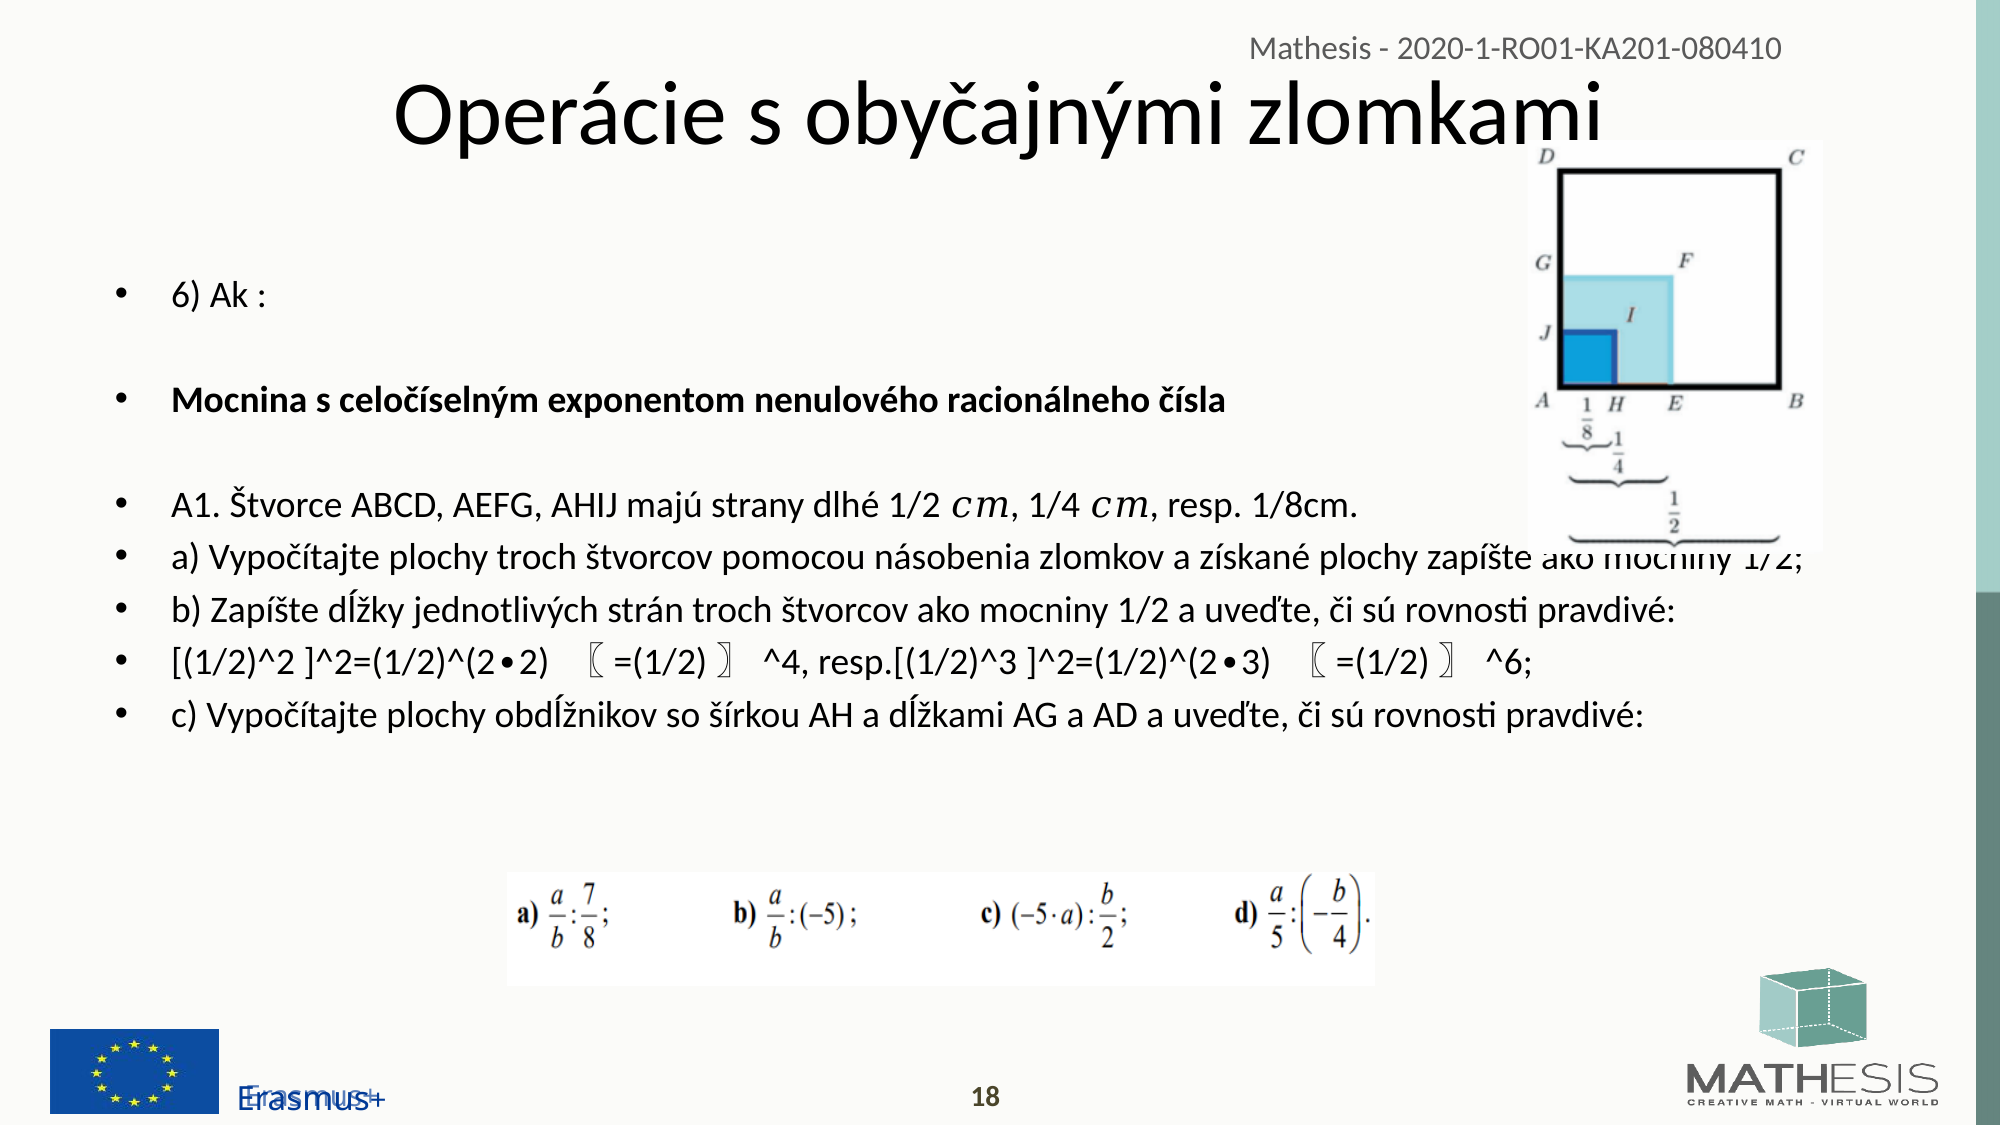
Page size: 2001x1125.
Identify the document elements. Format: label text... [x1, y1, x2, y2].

title Operácie s obyčajnými zlomkami [99, 45, 1900, 233]
picture [1527, 139, 1824, 554]
picture [507, 872, 1376, 986]
picture [50, 1029, 219, 1114]
